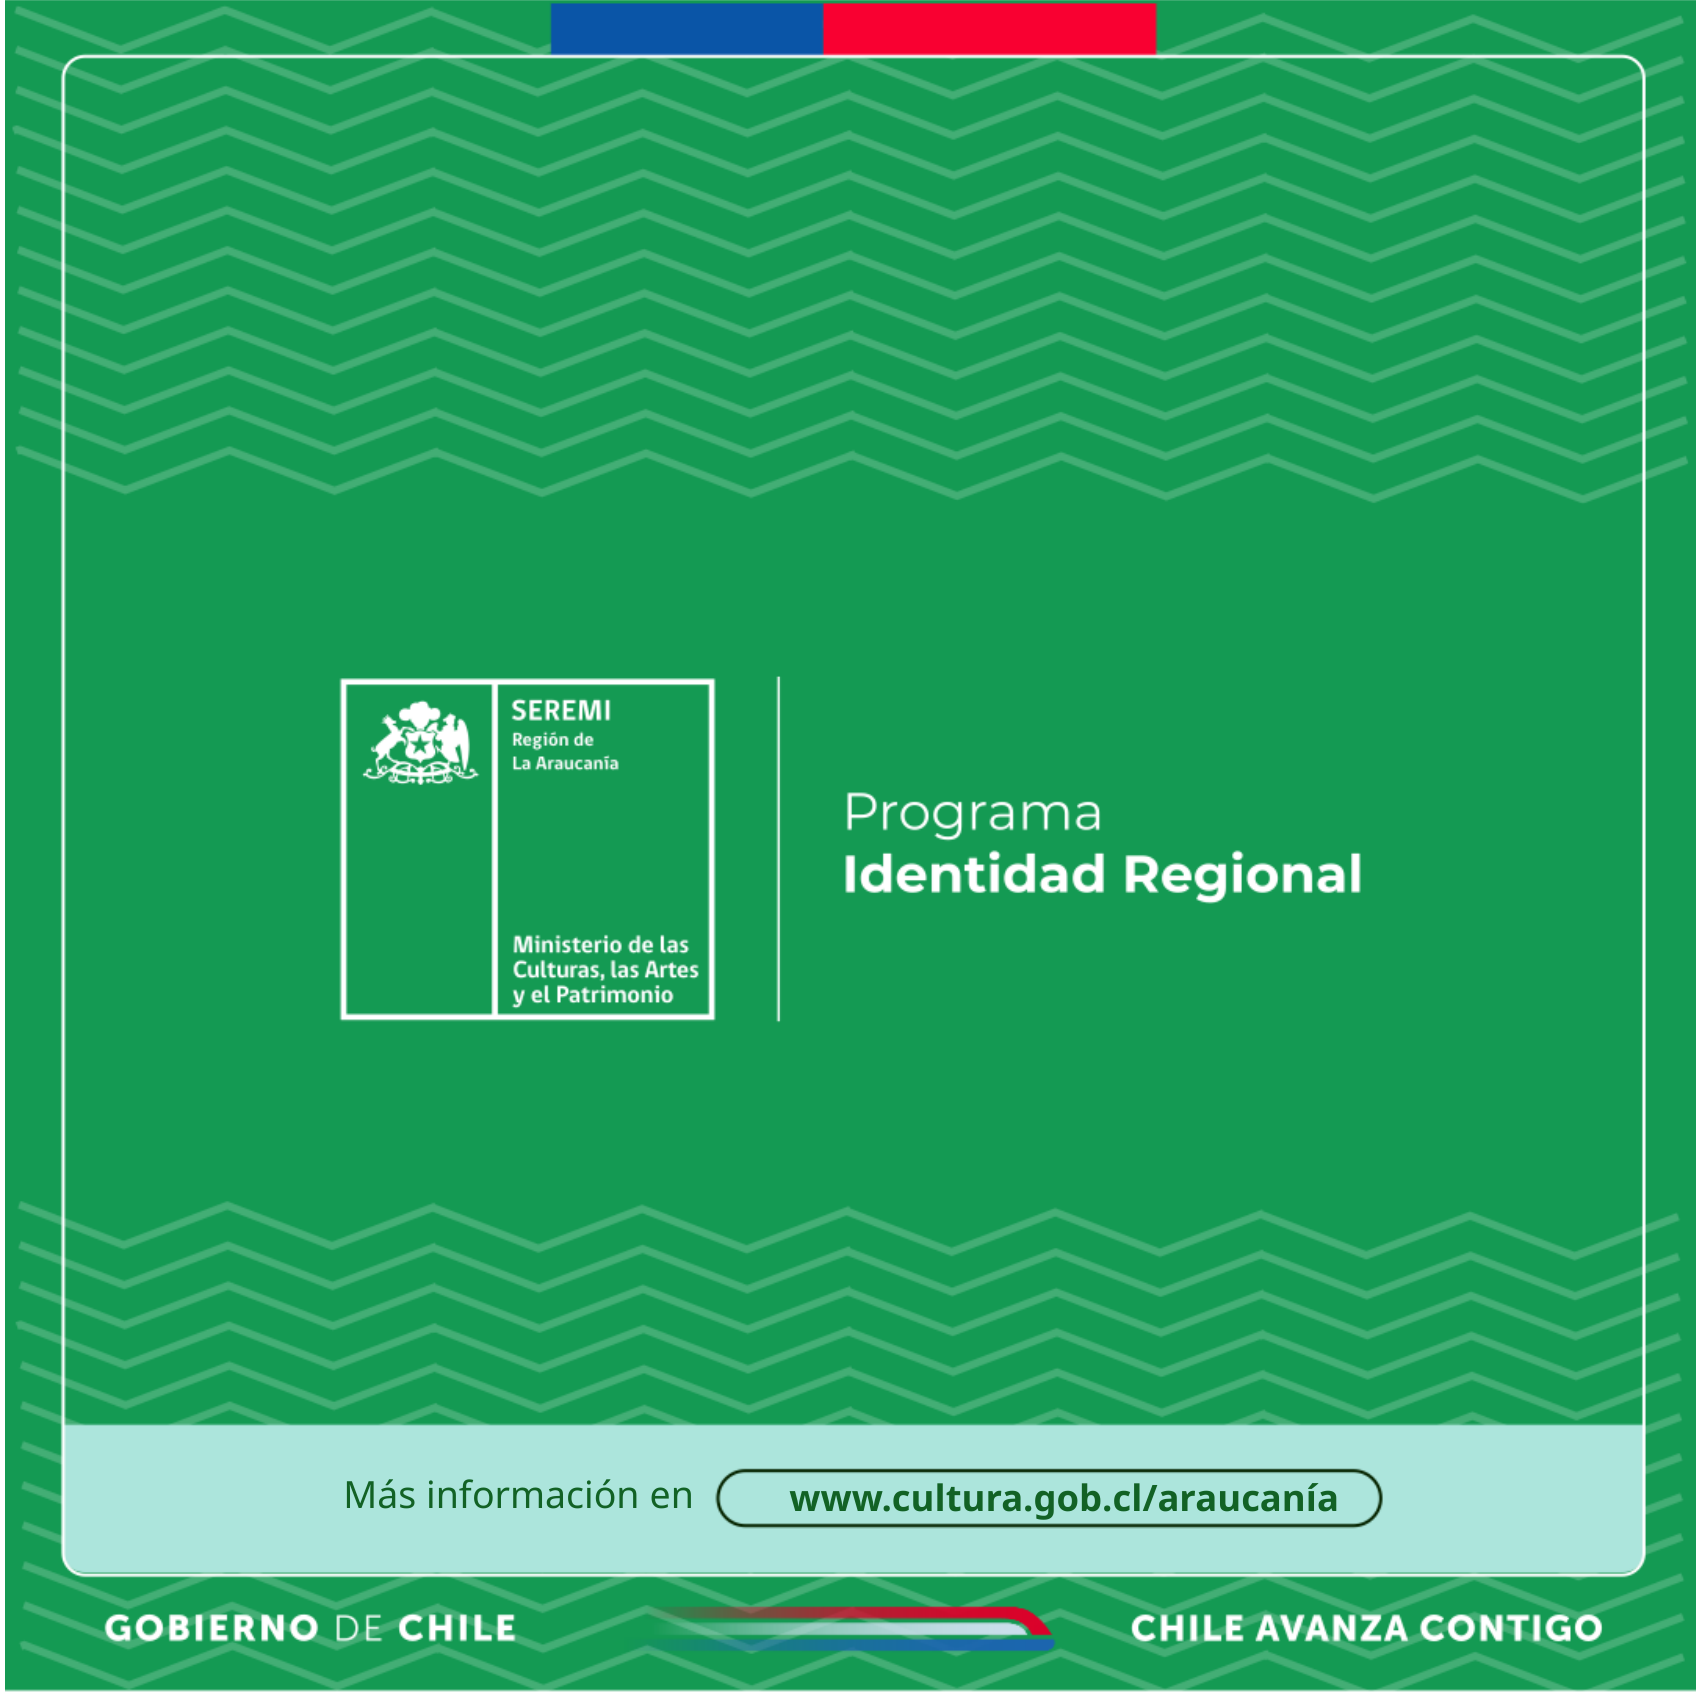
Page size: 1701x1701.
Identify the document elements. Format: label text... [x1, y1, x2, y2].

text_box www.cultura.gob.cl/araucanía [774, 1467, 1355, 1527]
text_box Más información en [328, 1463, 710, 1523]
